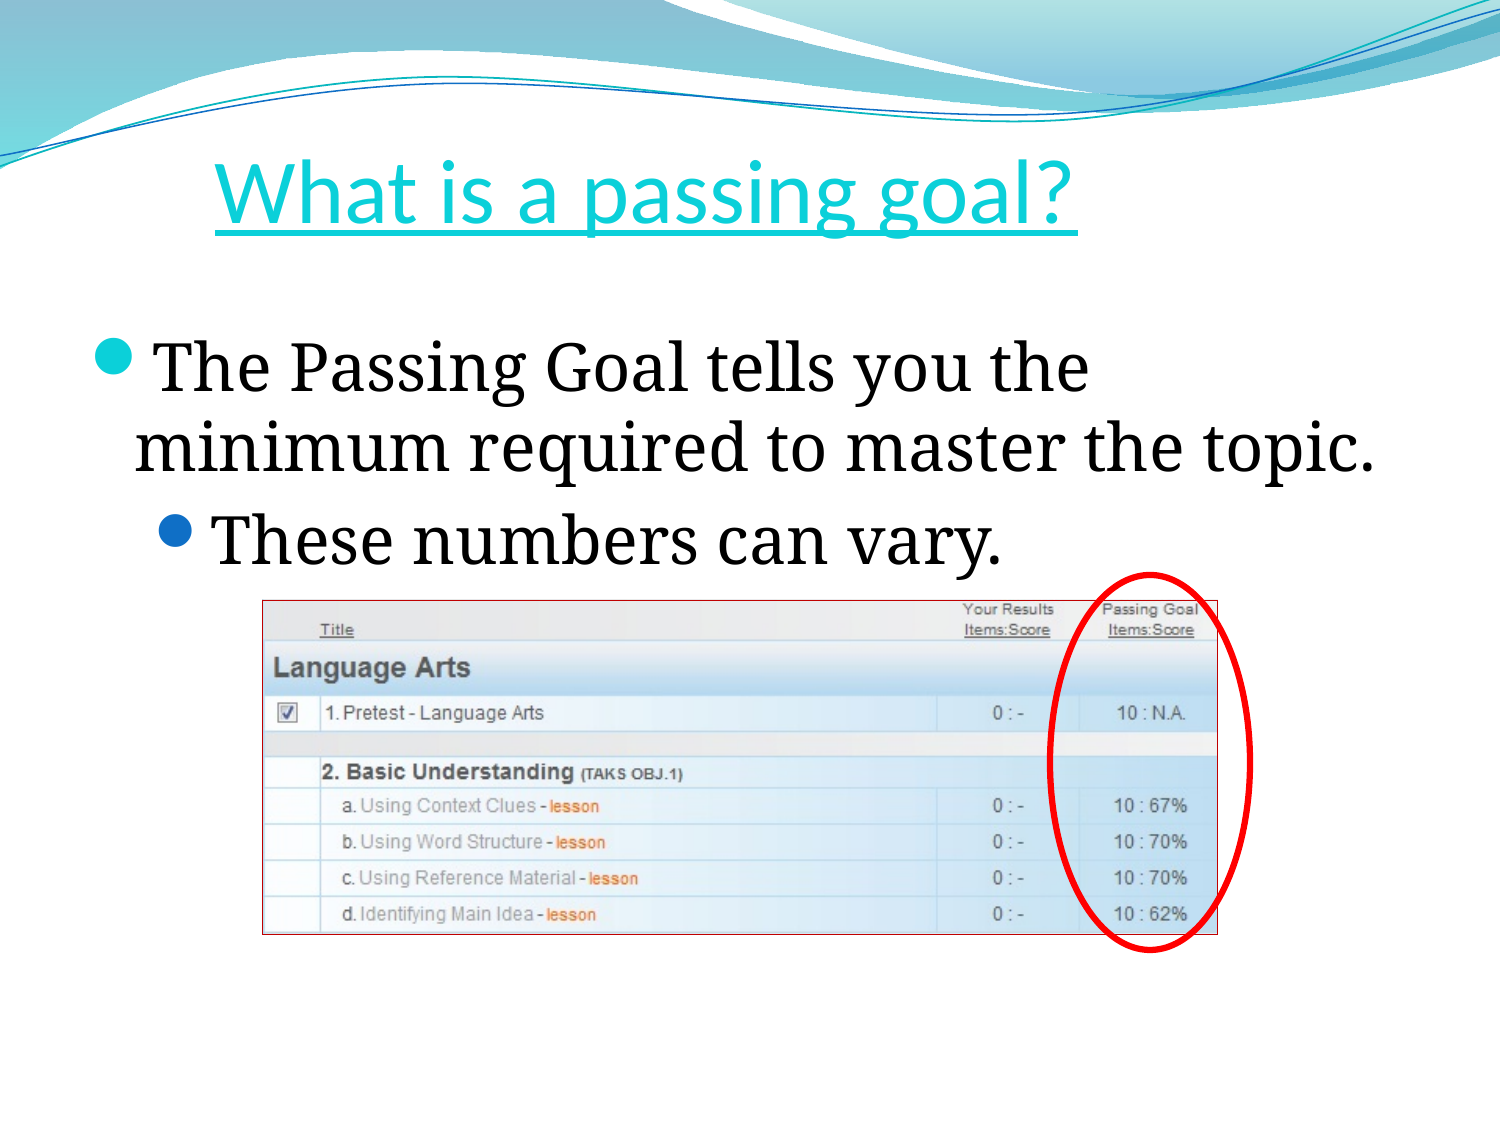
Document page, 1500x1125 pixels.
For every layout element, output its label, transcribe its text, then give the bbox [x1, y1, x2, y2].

text_box The Passing Goal tells you the minimum required to master the topic. These numbers can vary. [74, 317, 1425, 1063]
text_box [1126, 947, 1174, 953]
text_box [1224, 631, 1253, 894]
picture [262, 599, 1218, 935]
text_box [1099, 572, 1201, 598]
text_box What is a passing goal? [200, 125, 1213, 313]
